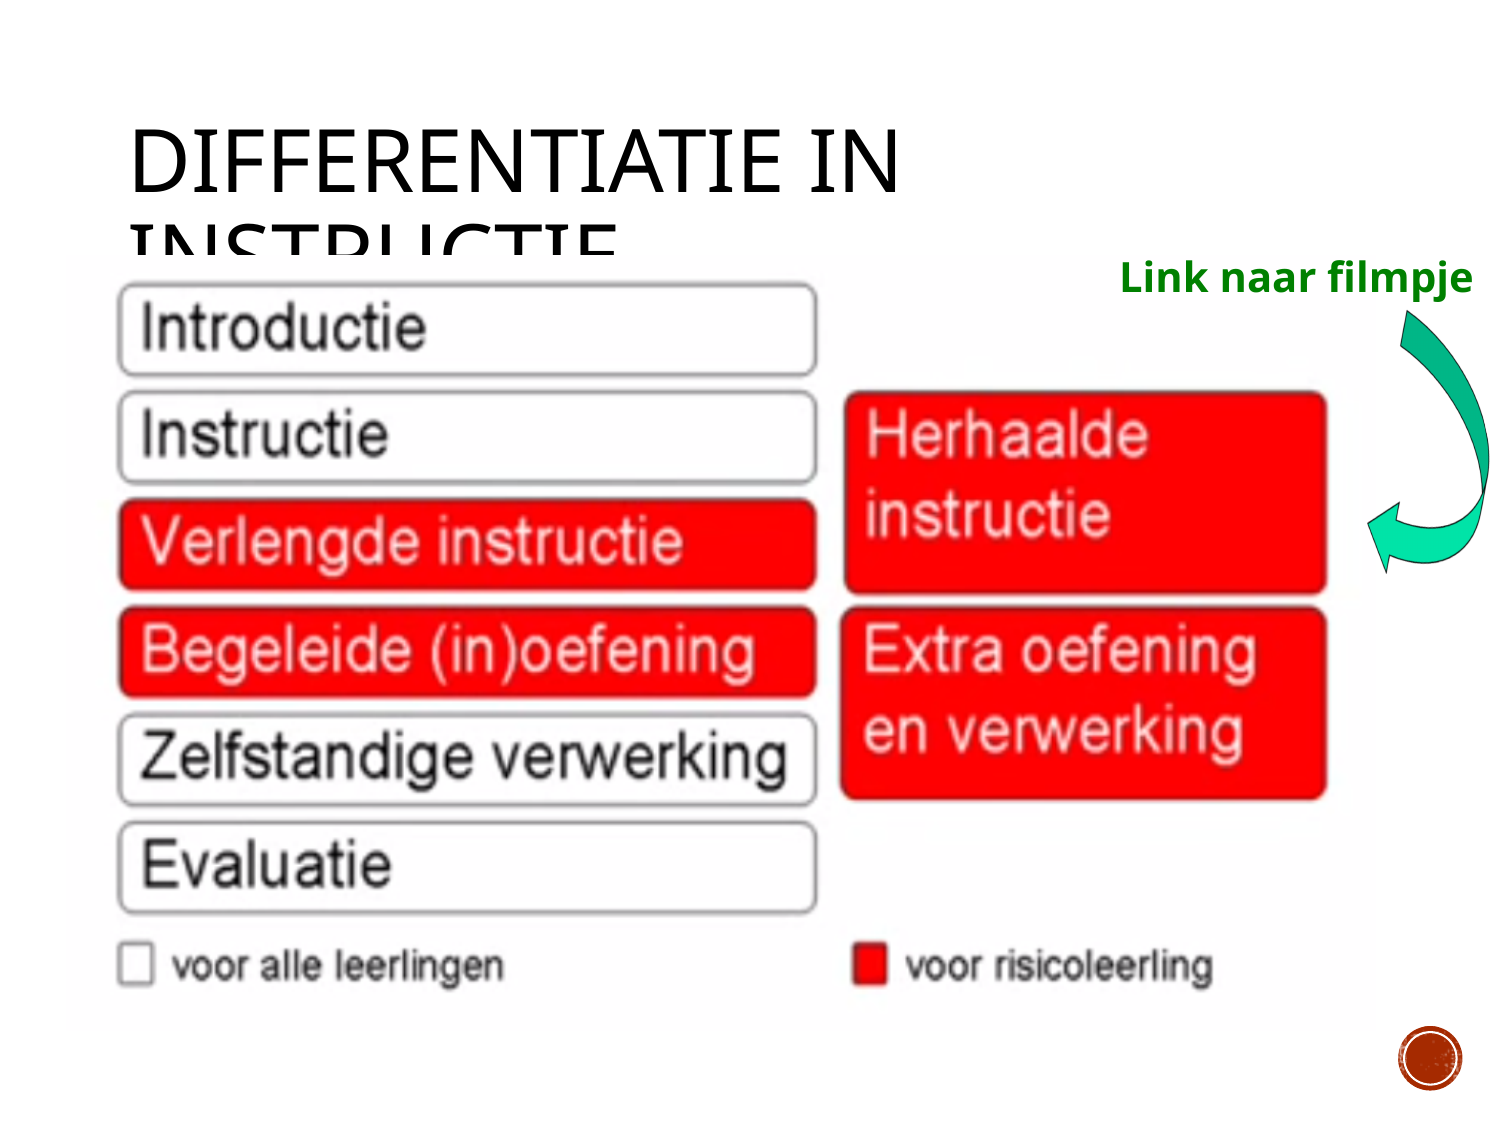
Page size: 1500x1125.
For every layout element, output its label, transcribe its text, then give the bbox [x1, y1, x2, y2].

title Differentiatie in instructie [112, 79, 1388, 254]
text_box Link naar filmpje [1104, 243, 1500, 309]
picture [66, 255, 1500, 1031]
